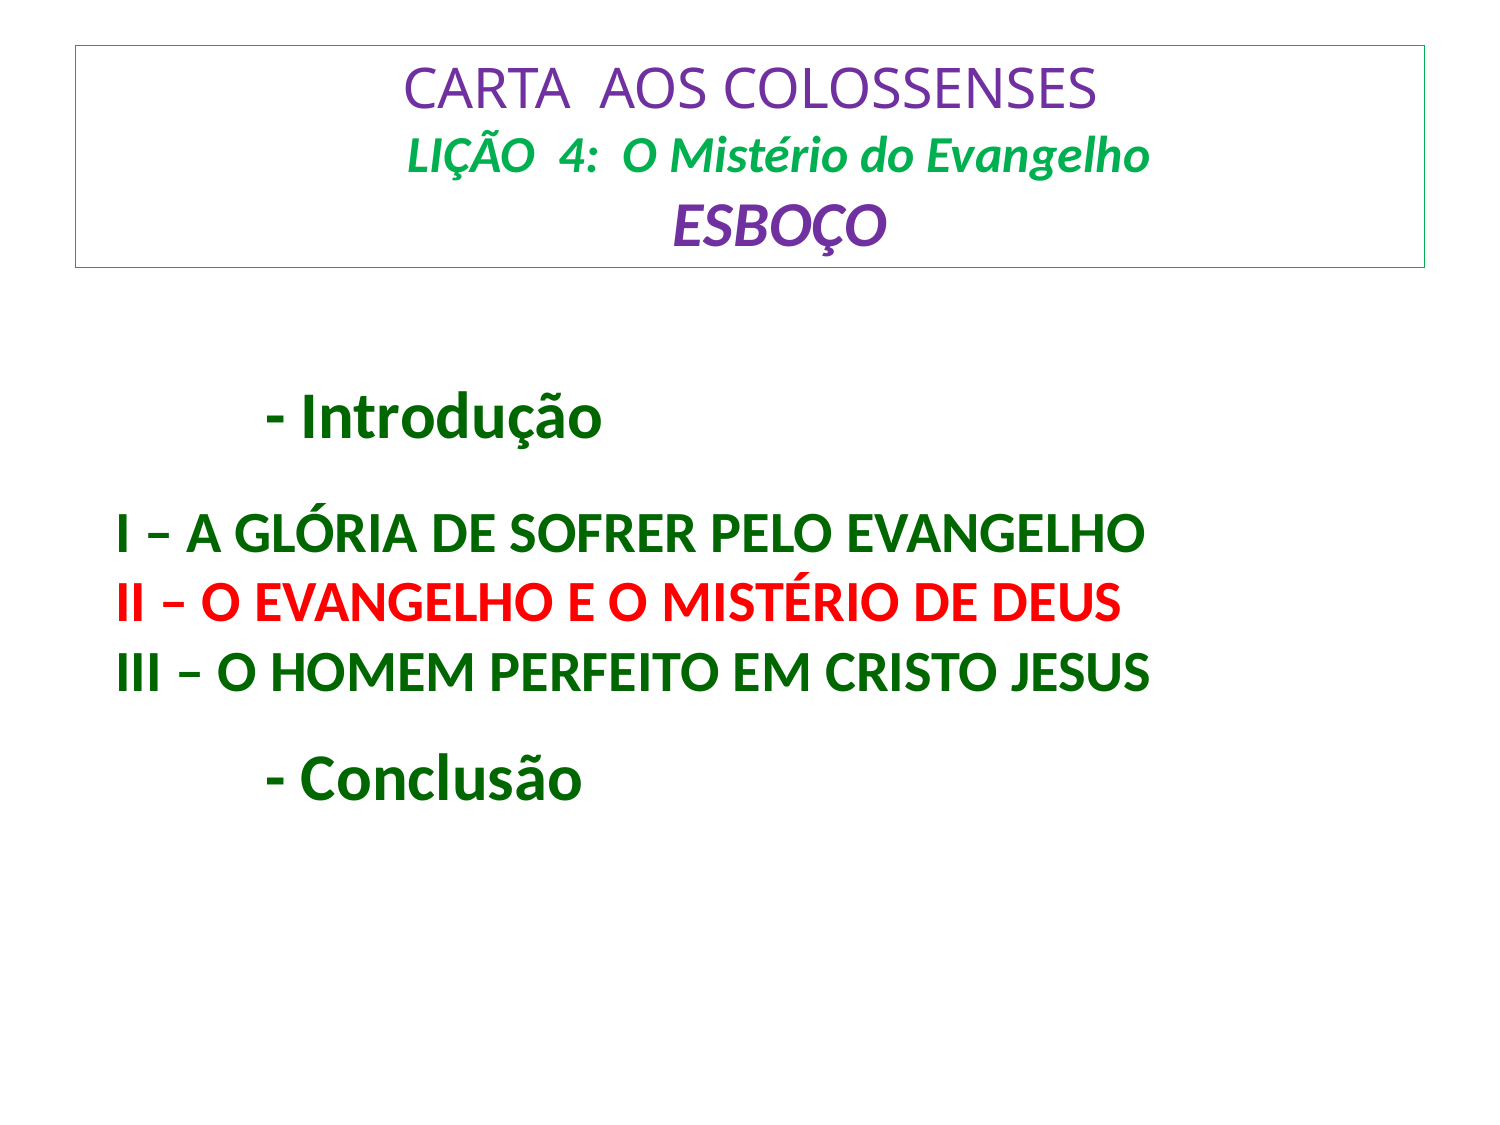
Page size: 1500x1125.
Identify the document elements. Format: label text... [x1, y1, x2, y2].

list - Introdução I – A GLÓRIA DE SOFRER PELO EVANGELHO II – O EVANGELHO E O MISTÉRIO DE DEUS III – O HOMEM PERFEITO EM CRISTO JESUS - Conclusão [100, 314, 1424, 975]
title CARTA AOS COLOSSENSES LIÇÃO 4: O Mistério do Evangelho ESBOÇO [75, 45, 1425, 268]
